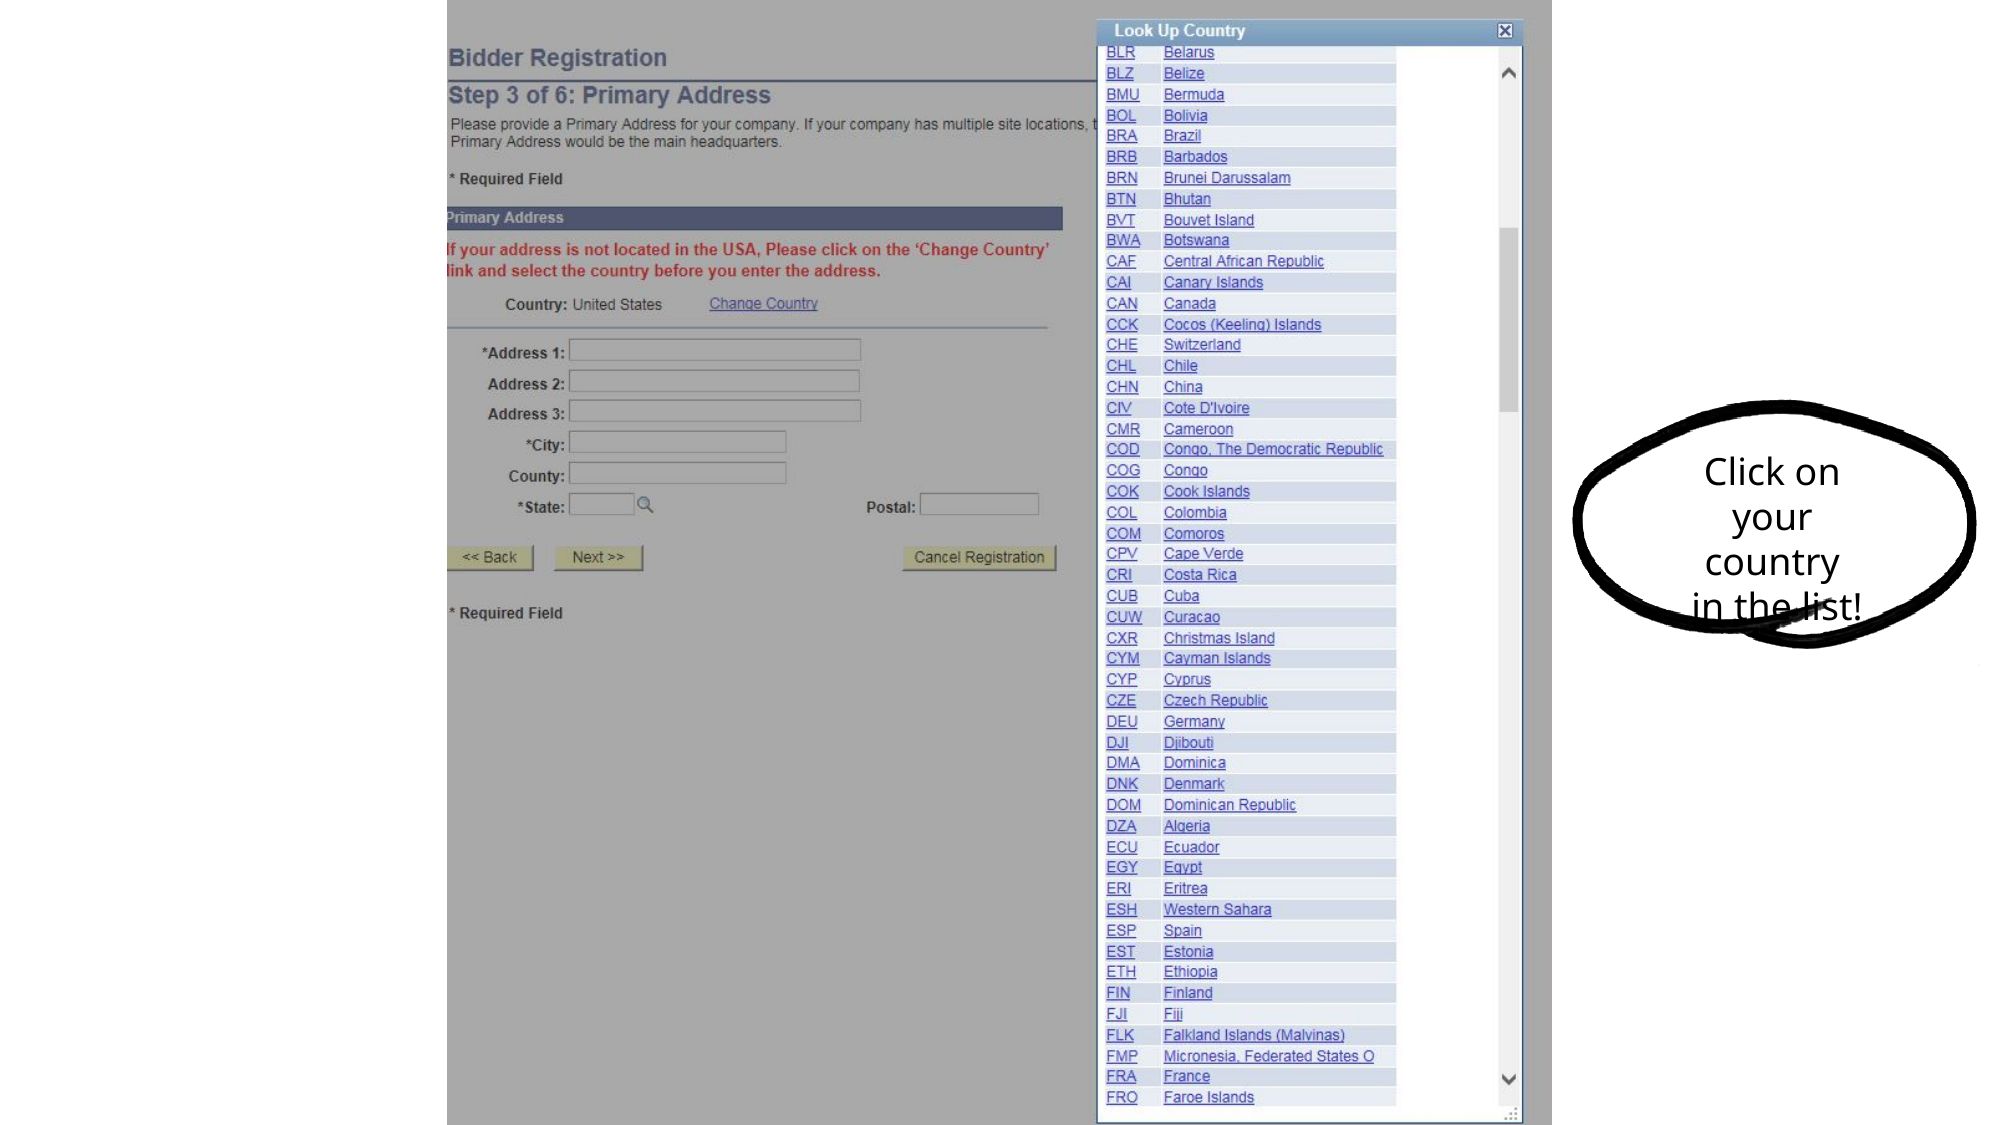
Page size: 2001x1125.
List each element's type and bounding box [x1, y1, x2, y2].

picture [447, 0, 1552, 1125]
text_box [1563, 367, 1981, 666]
